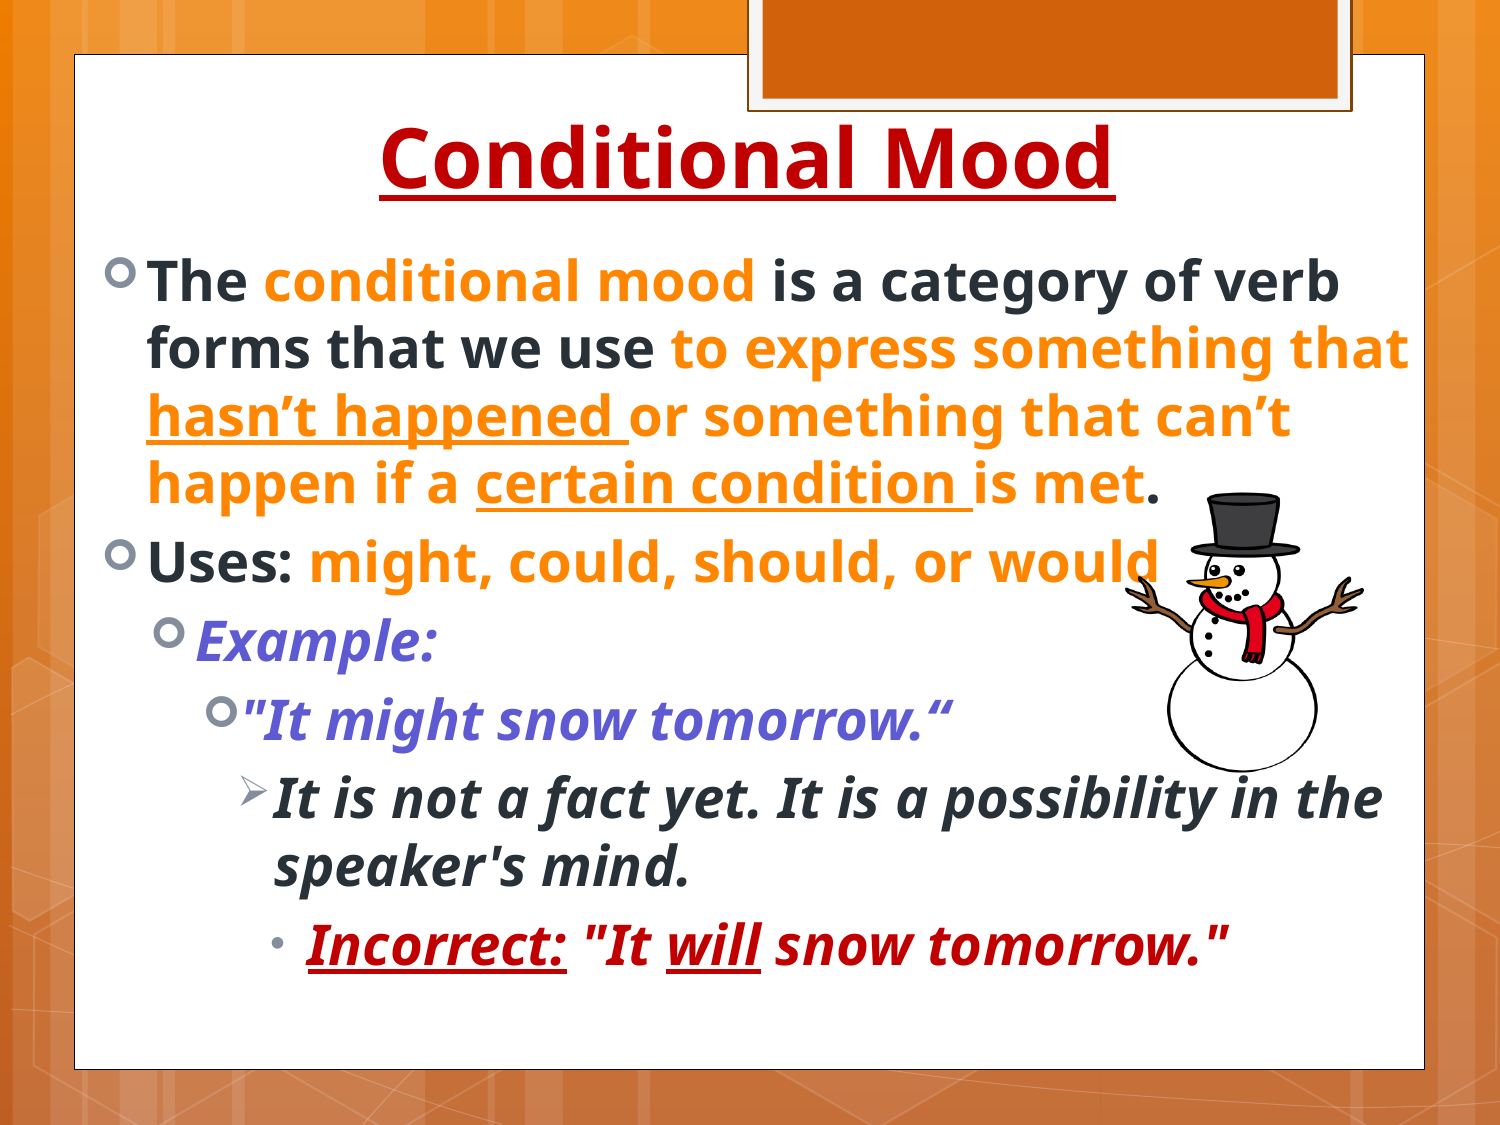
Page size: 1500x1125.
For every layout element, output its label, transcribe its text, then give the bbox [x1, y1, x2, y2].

list The conditional mood is a category of verb forms that we use to express something that hasn’t happened or something that can’t happen if a certain condition is met. Uses: might, could, should, or would Example: "It might snow tomorrow.“ It is not a fact yet. It is a possibility in the speaker's mind. Incorrect: "It will snow tomorrow." [75, 237, 1438, 1050]
picture [1112, 474, 1376, 783]
title Conditional Mood [171, 24, 1324, 213]
